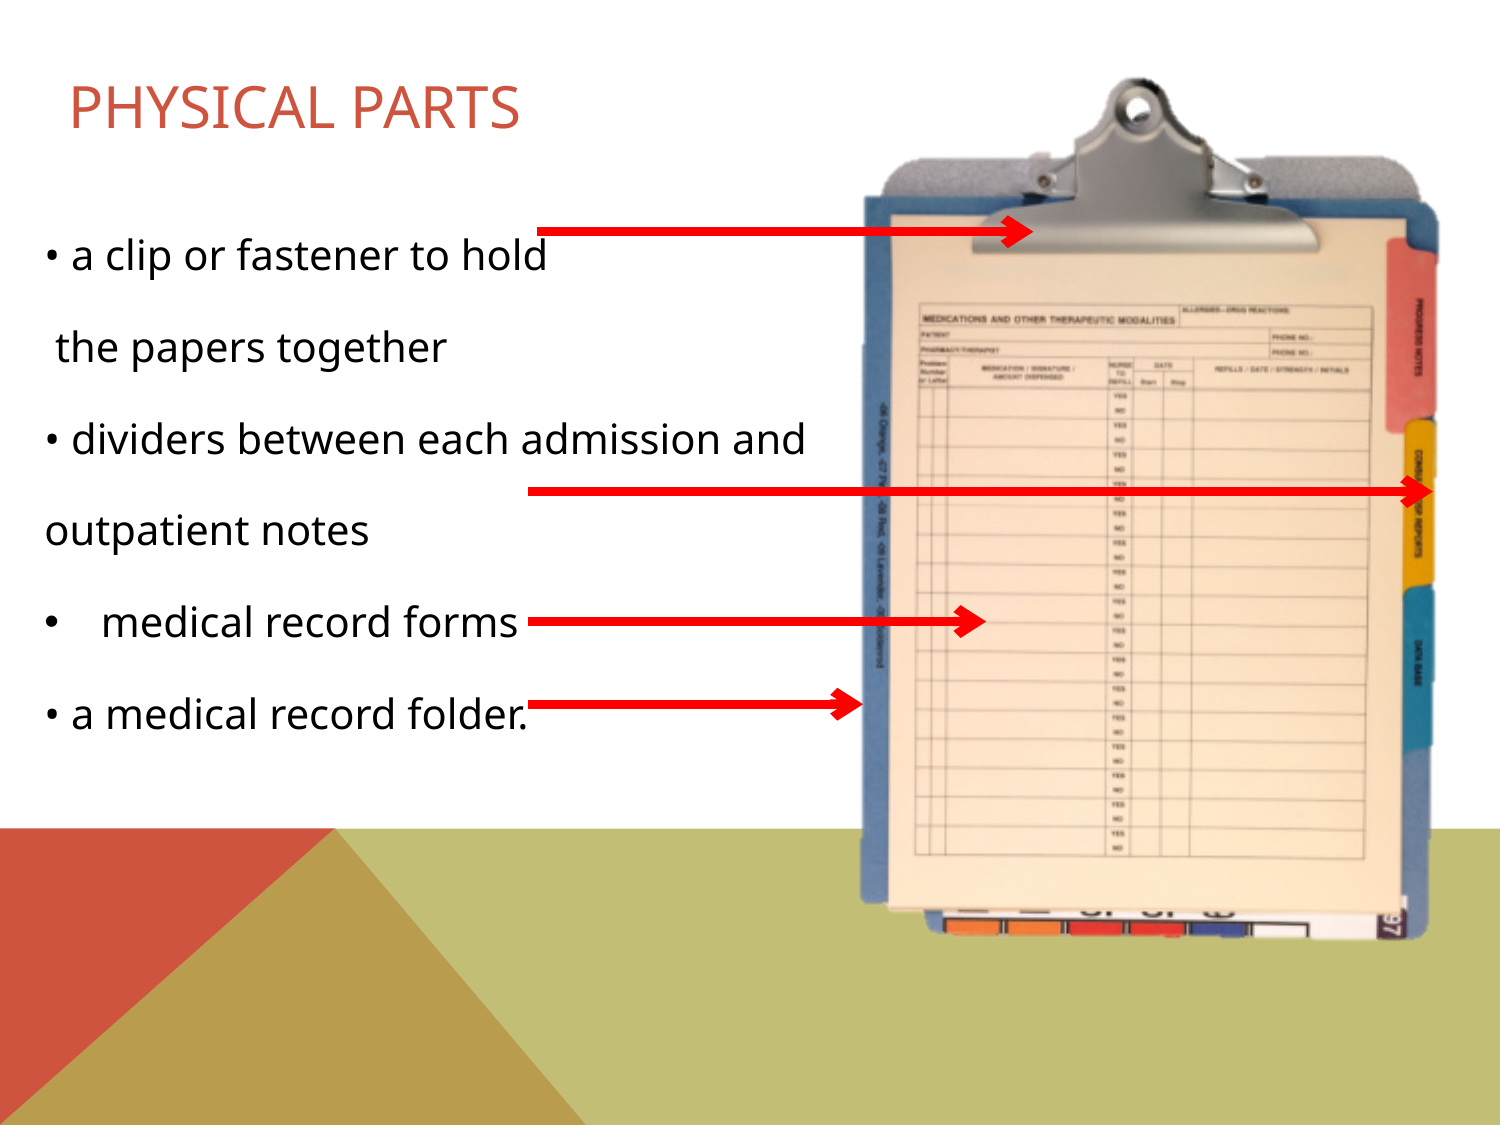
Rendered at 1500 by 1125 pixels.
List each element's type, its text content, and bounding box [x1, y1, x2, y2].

picture [797, 24, 1497, 1000]
list • a clip or fastener to hold the papers together • dividers between each admission and outpatient notes medical record forms • a medical record folder. [29, 196, 791, 784]
title Physical parts [53, 60, 791, 150]
